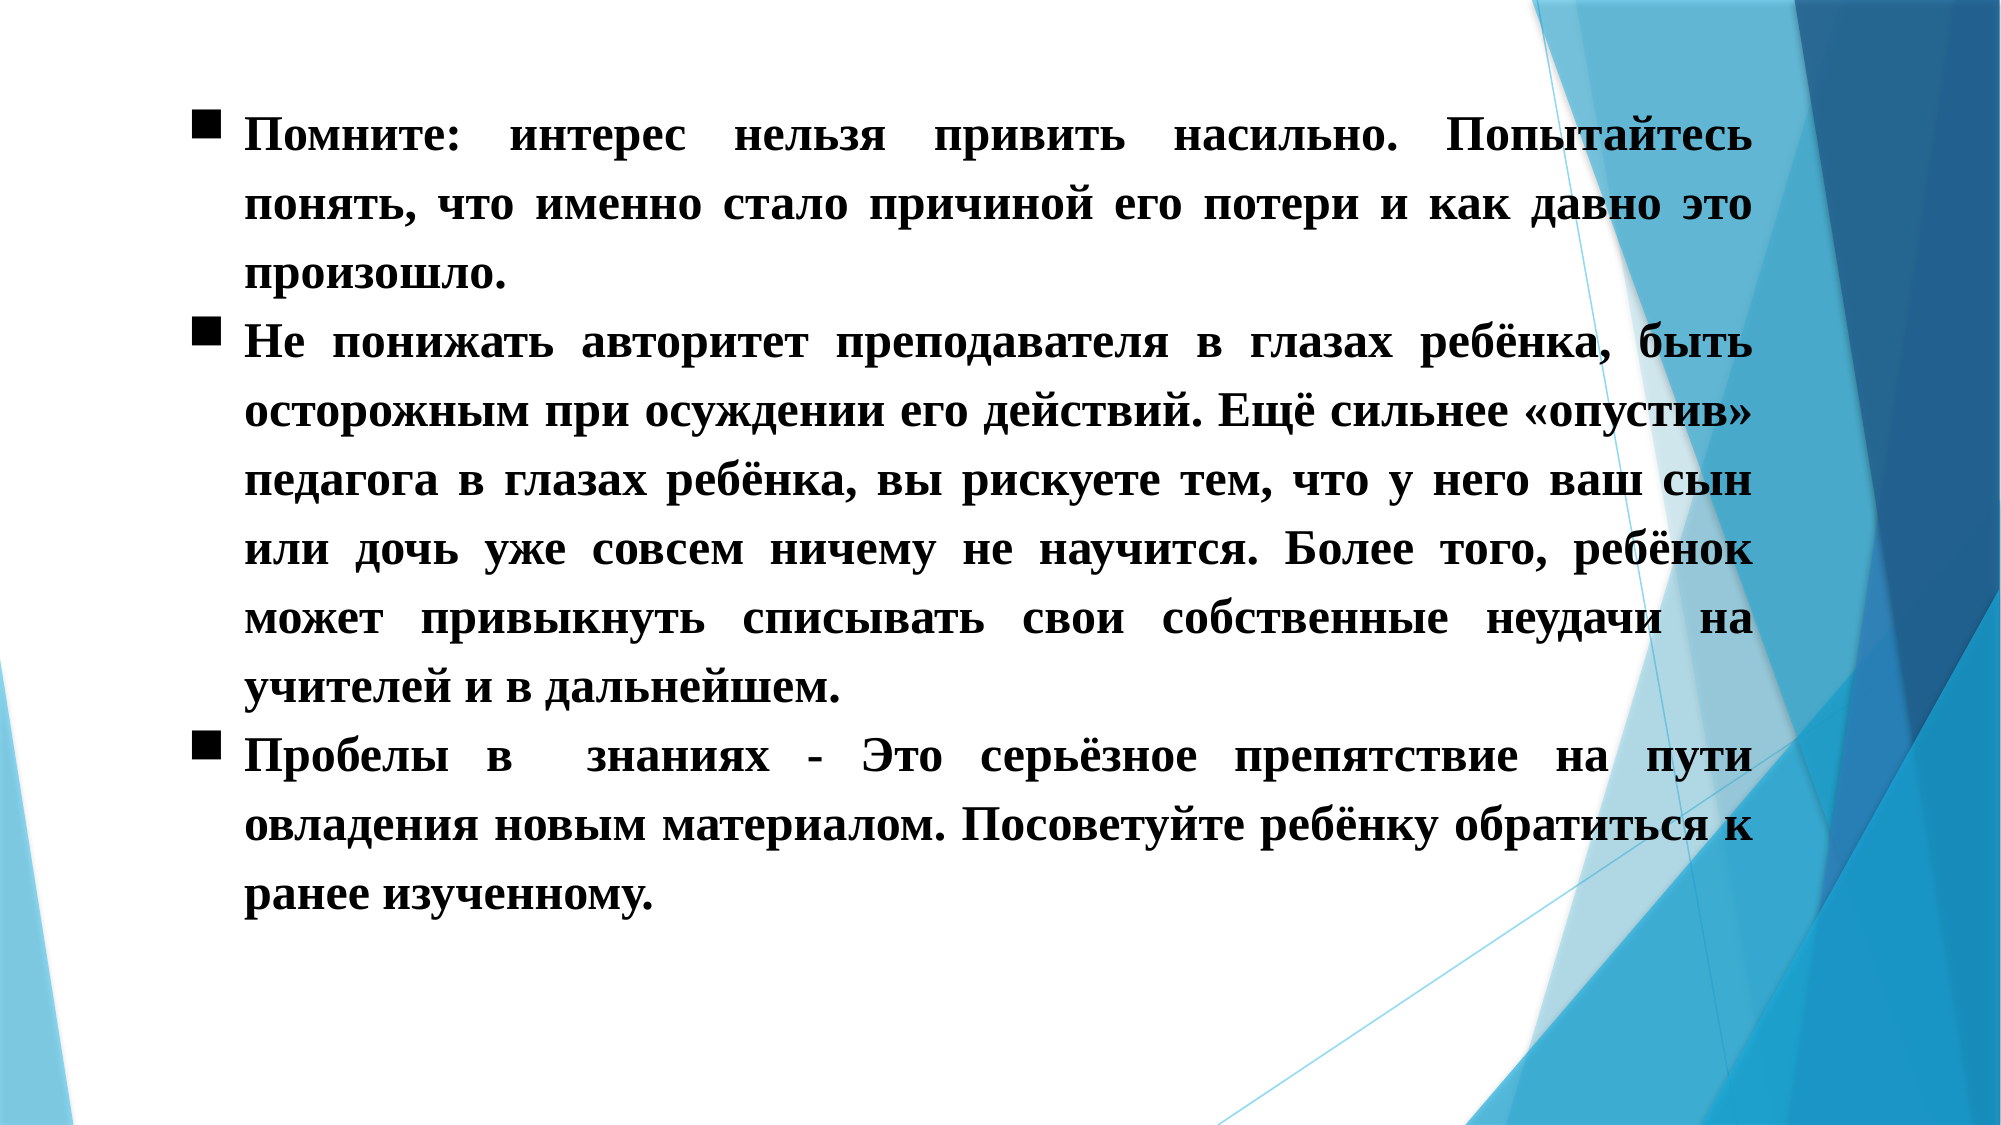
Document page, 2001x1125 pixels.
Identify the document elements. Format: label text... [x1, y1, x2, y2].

text_box Помните: интерес нельзя привить насильно. Попытайтесь понять, что именно стало причиной его потери и как давно это произошло. Не понижать авторитет преподавателя в глазах ребёнка, быть осторожным при осуждении его действий. Ещё сильнее «опустив» педагога в глазах ребёнка, вы рискуете тем, что у него ваш сын или дочь уже совсем ничему не научится. Более того, ребёнок может привыкнуть списывать свои собственные неудачи на учителей и в дальнейшем. Пробелы в знаниях - Это серьёзное препятствие на пути овладения новым материалом. Посоветуйте ребёнку обратиться к ранее изученному. [173, 84, 1769, 927]
